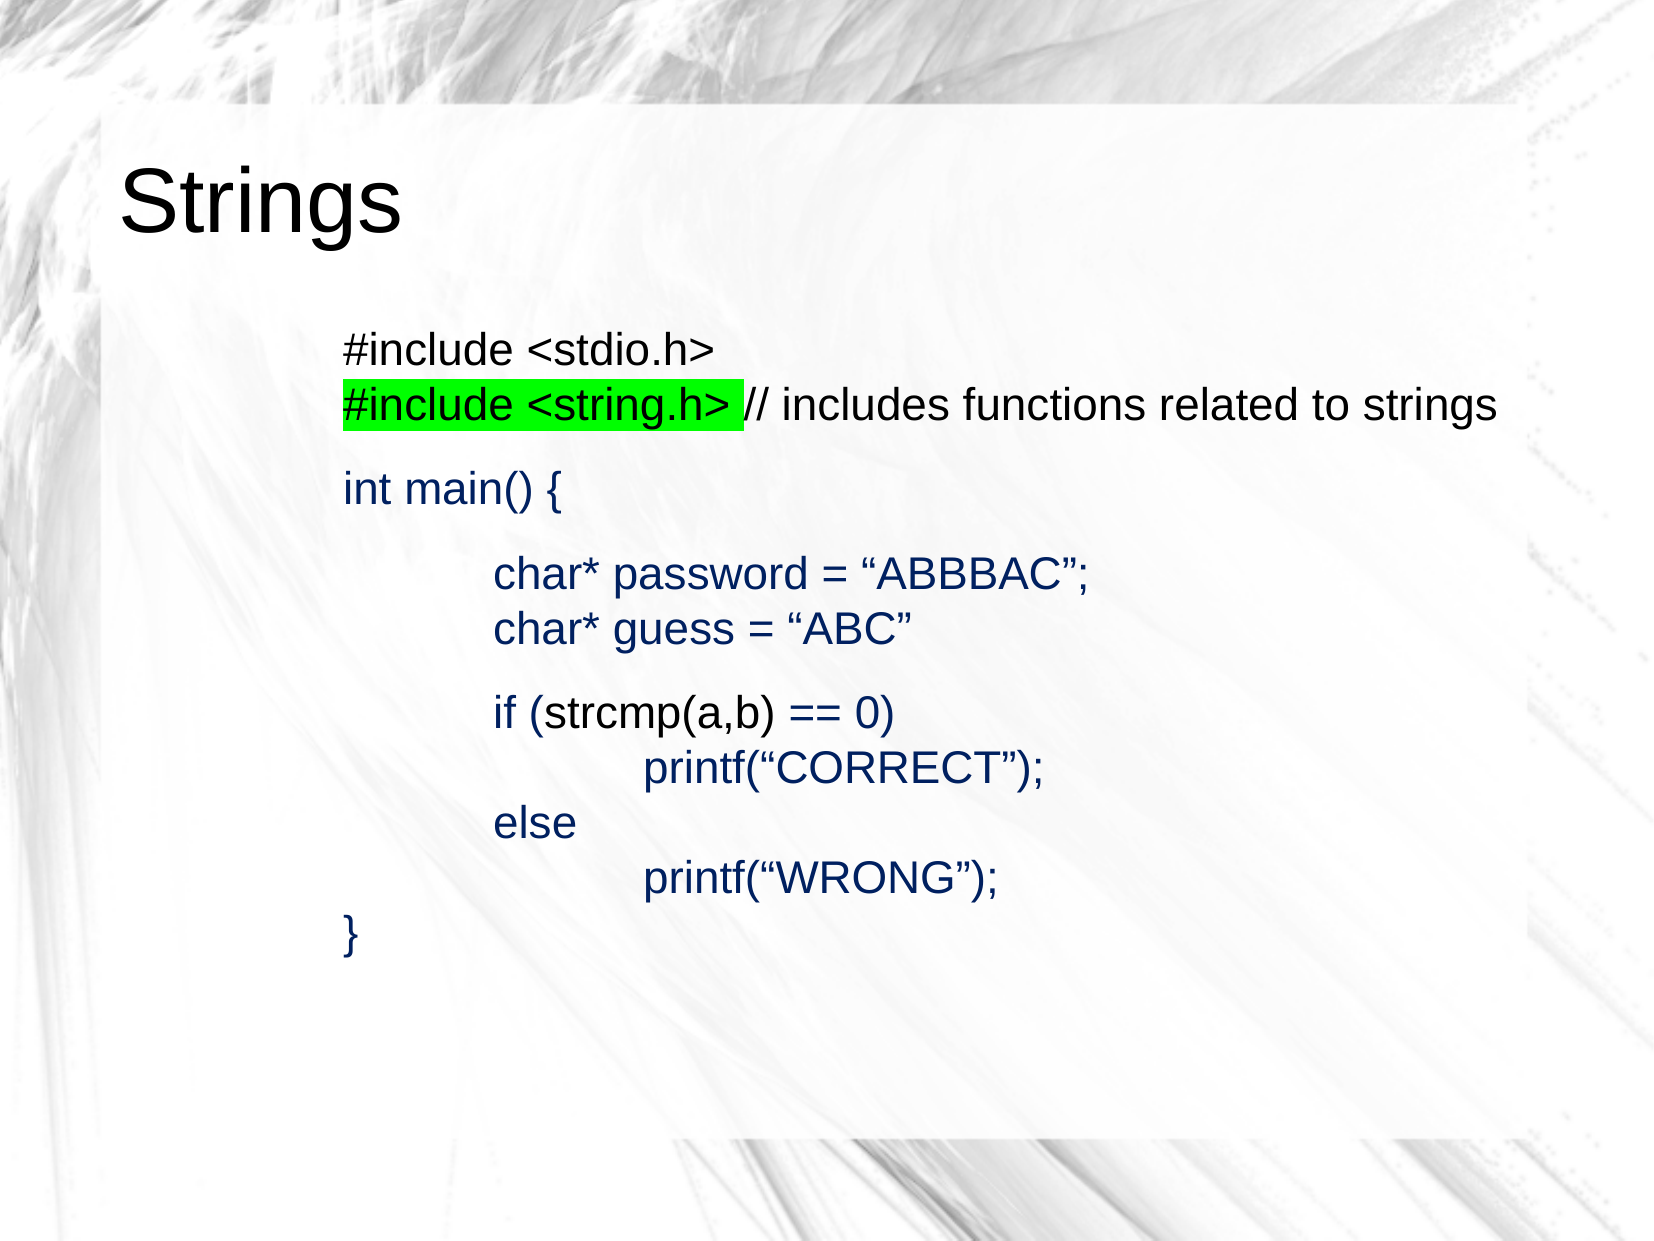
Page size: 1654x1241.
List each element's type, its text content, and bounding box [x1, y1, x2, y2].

list #include <stdio.h> #include <string.h> // includes functions related to strings int main() { char* password = “ABBBAC”; char* guess = “ABC” if (strcmp(a,b) == 0) printf(“CORRECT”); else printf(“WRONG”); } [118, 319, 1571, 1109]
picture [0, 0, 1654, 1241]
title Strings [118, 93, 1506, 299]
